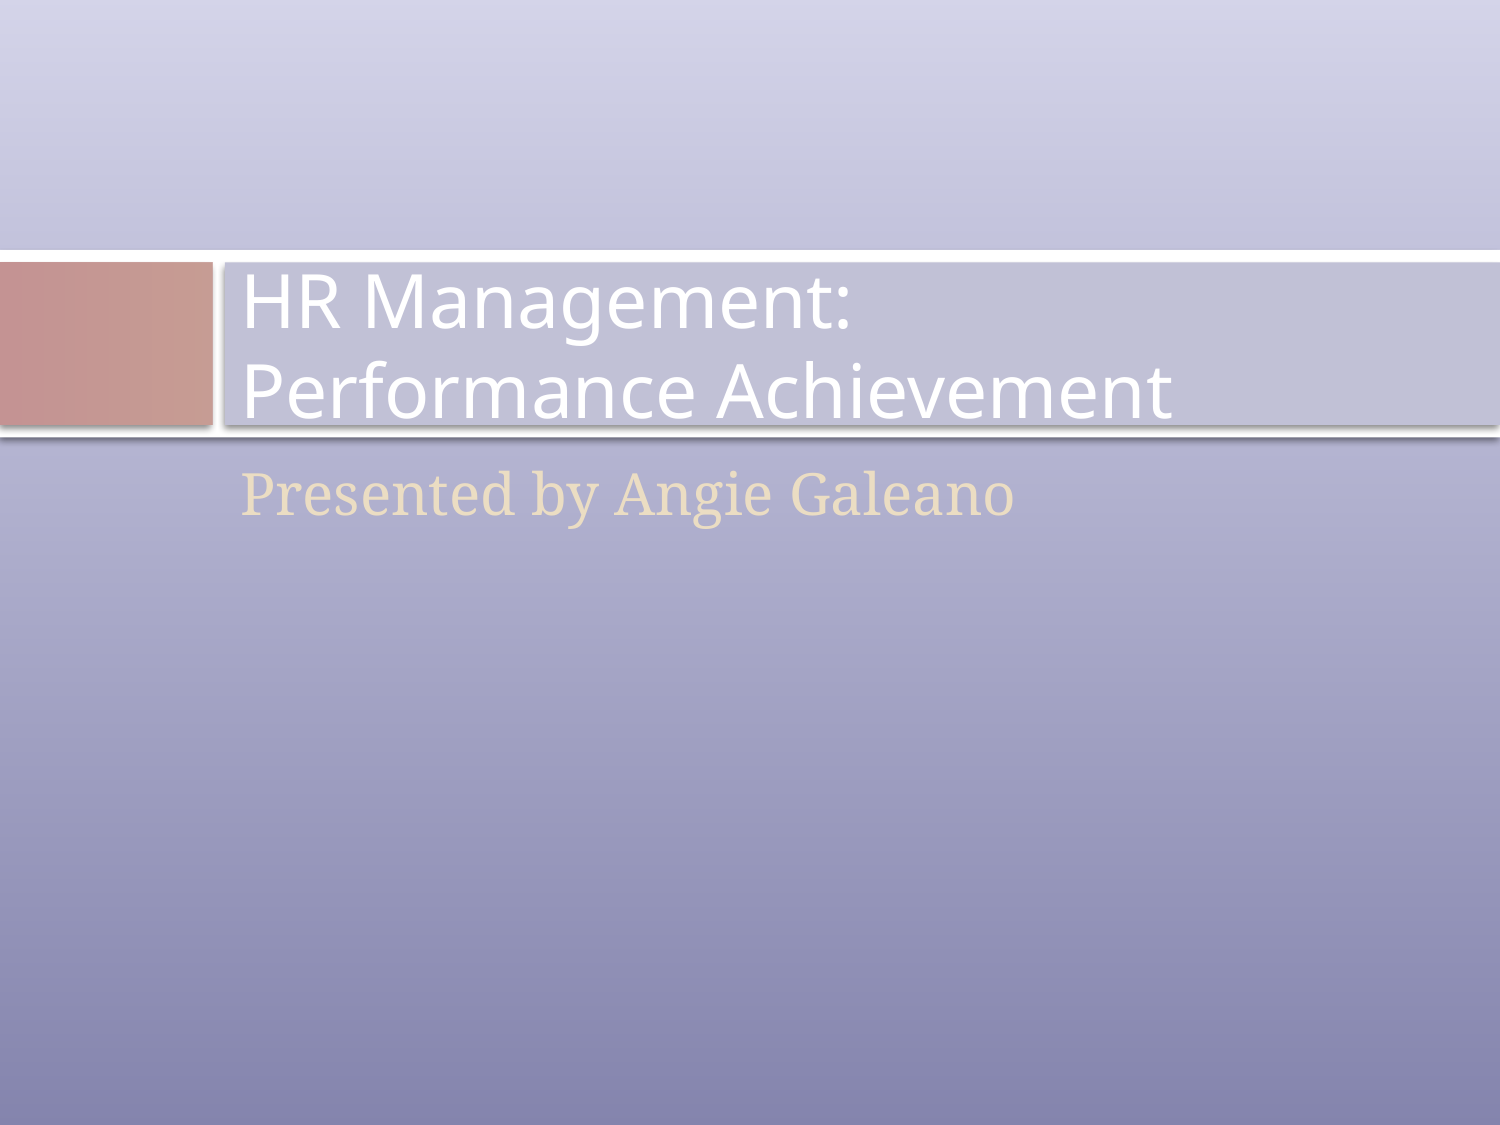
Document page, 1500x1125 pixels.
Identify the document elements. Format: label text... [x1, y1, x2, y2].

text_box [0, 261, 214, 426]
title HR Management: Performance Achievement [224, 262, 1476, 426]
list Presented by Angie Galeano [224, 449, 1394, 725]
